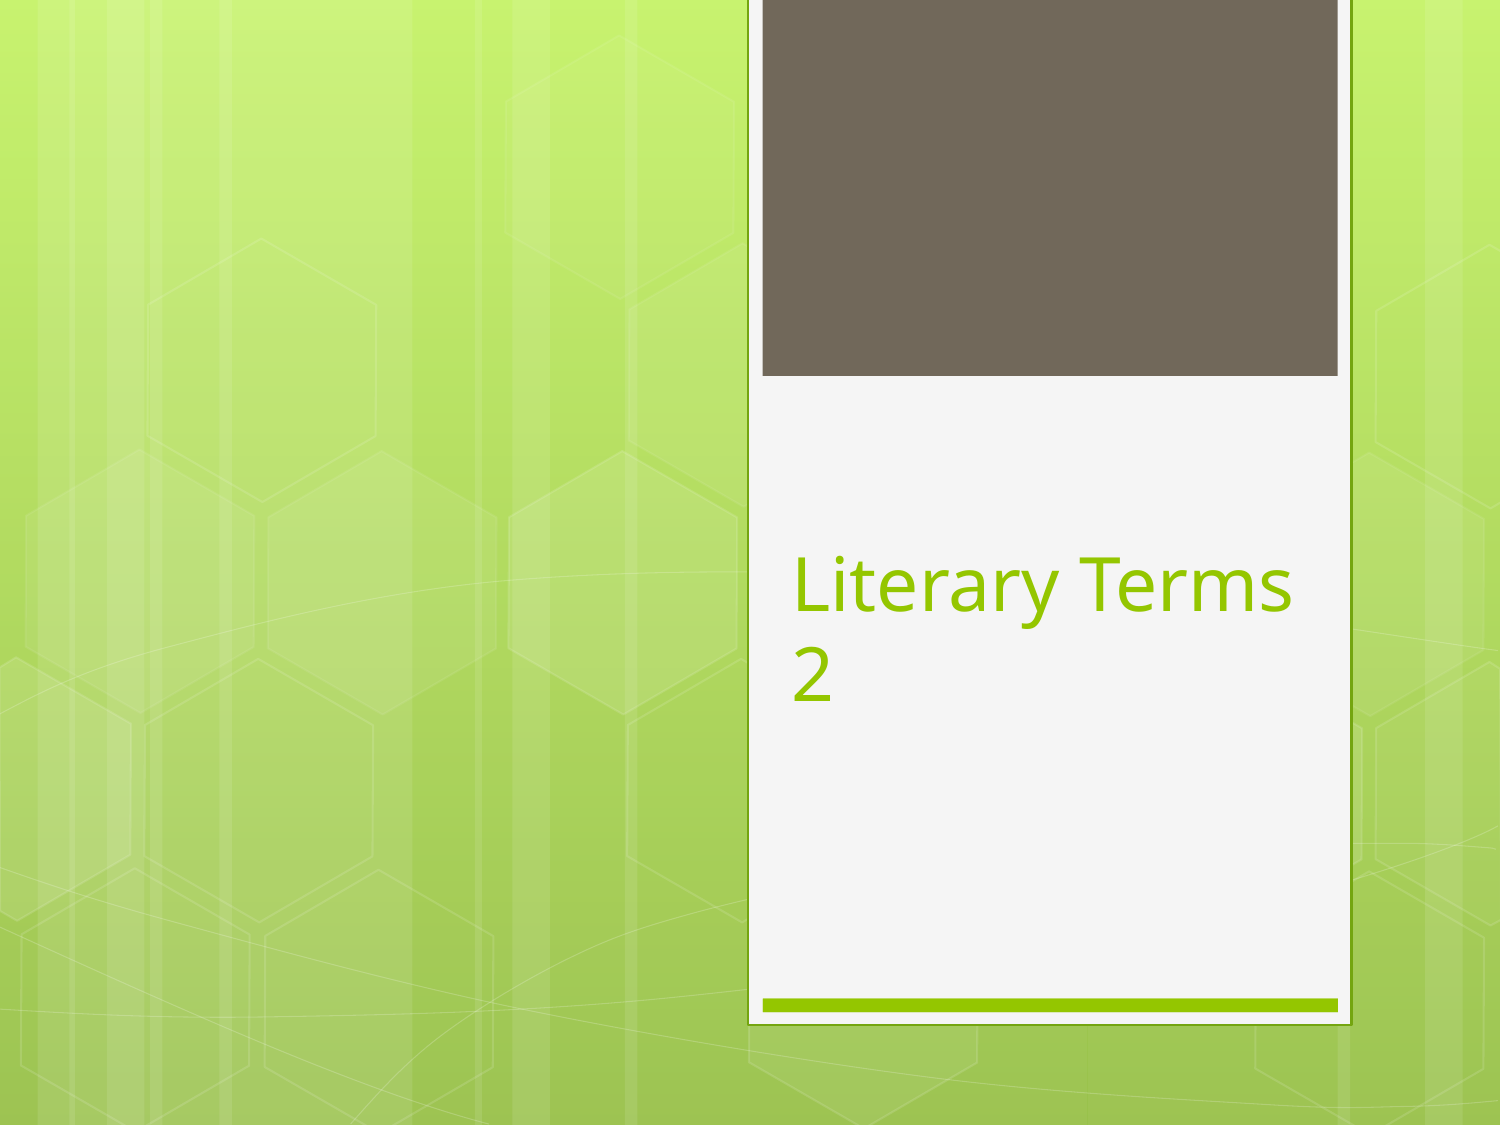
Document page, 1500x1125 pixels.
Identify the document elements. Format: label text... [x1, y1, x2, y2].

title Literary Terms 2 [776, 444, 1320, 724]
